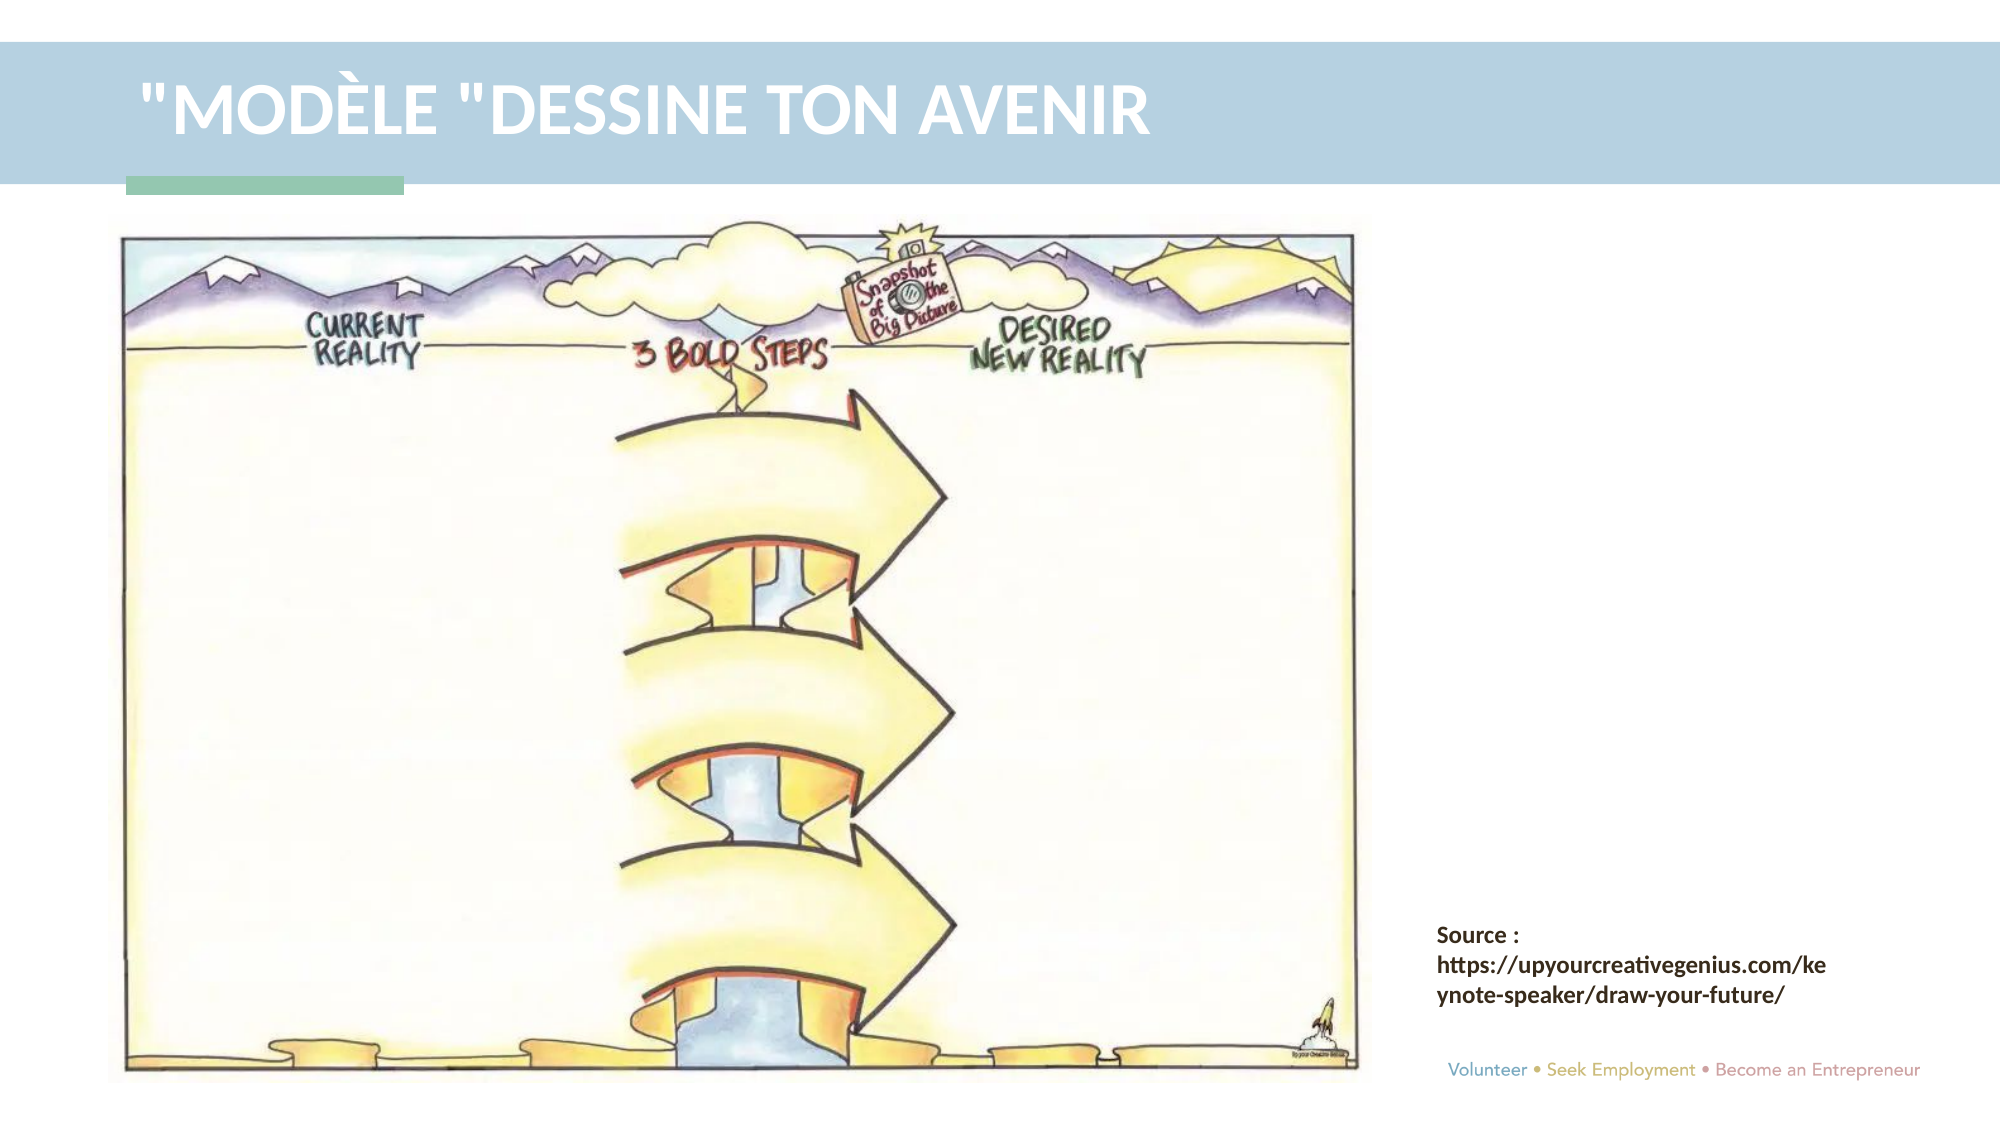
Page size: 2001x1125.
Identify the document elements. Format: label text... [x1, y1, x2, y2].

picture [1418, 1046, 1971, 1103]
list "MODÈLE "DESSINE TON AVENIR [123, 51, 1913, 170]
picture [108, 214, 1372, 1083]
text_box Source : https://upyourcreativegenius.com/keynote-speaker/draw-your-future/ [1422, 911, 1843, 1017]
